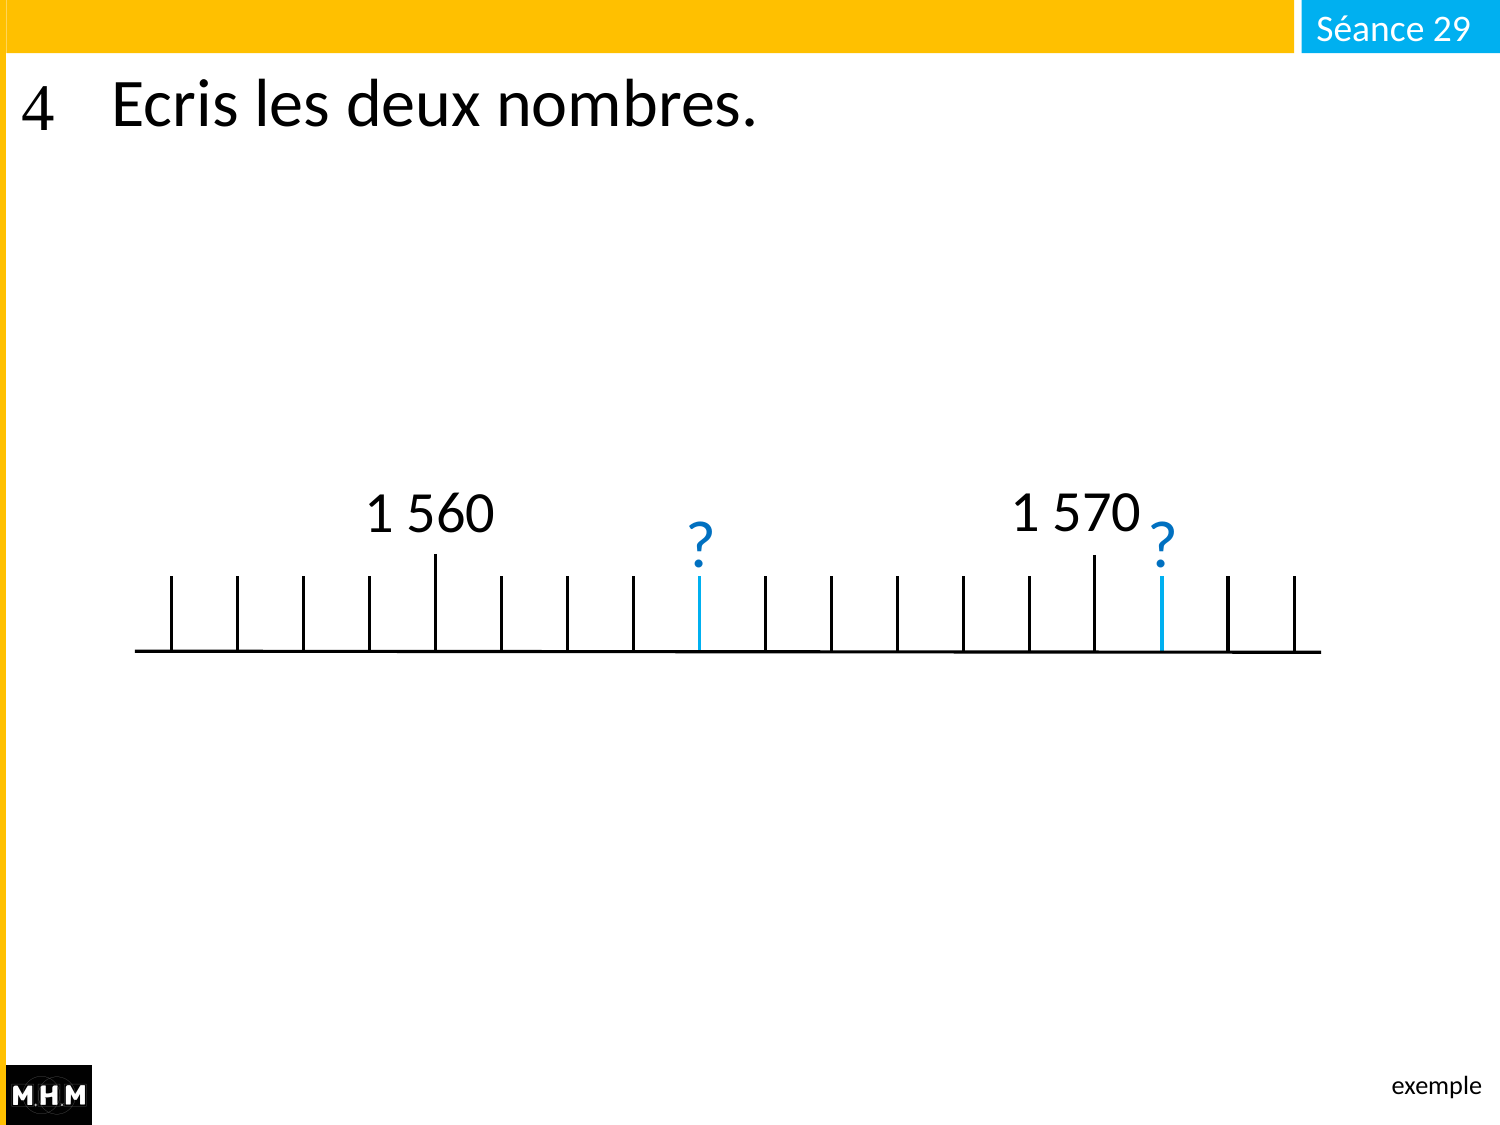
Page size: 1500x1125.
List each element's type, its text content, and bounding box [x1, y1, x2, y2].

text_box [134, 465, 1321, 653]
list exemple [1373, 1064, 1500, 1125]
title Ecris les deux nombres. [96, 60, 1391, 150]
picture [6, 1065, 92, 1125]
